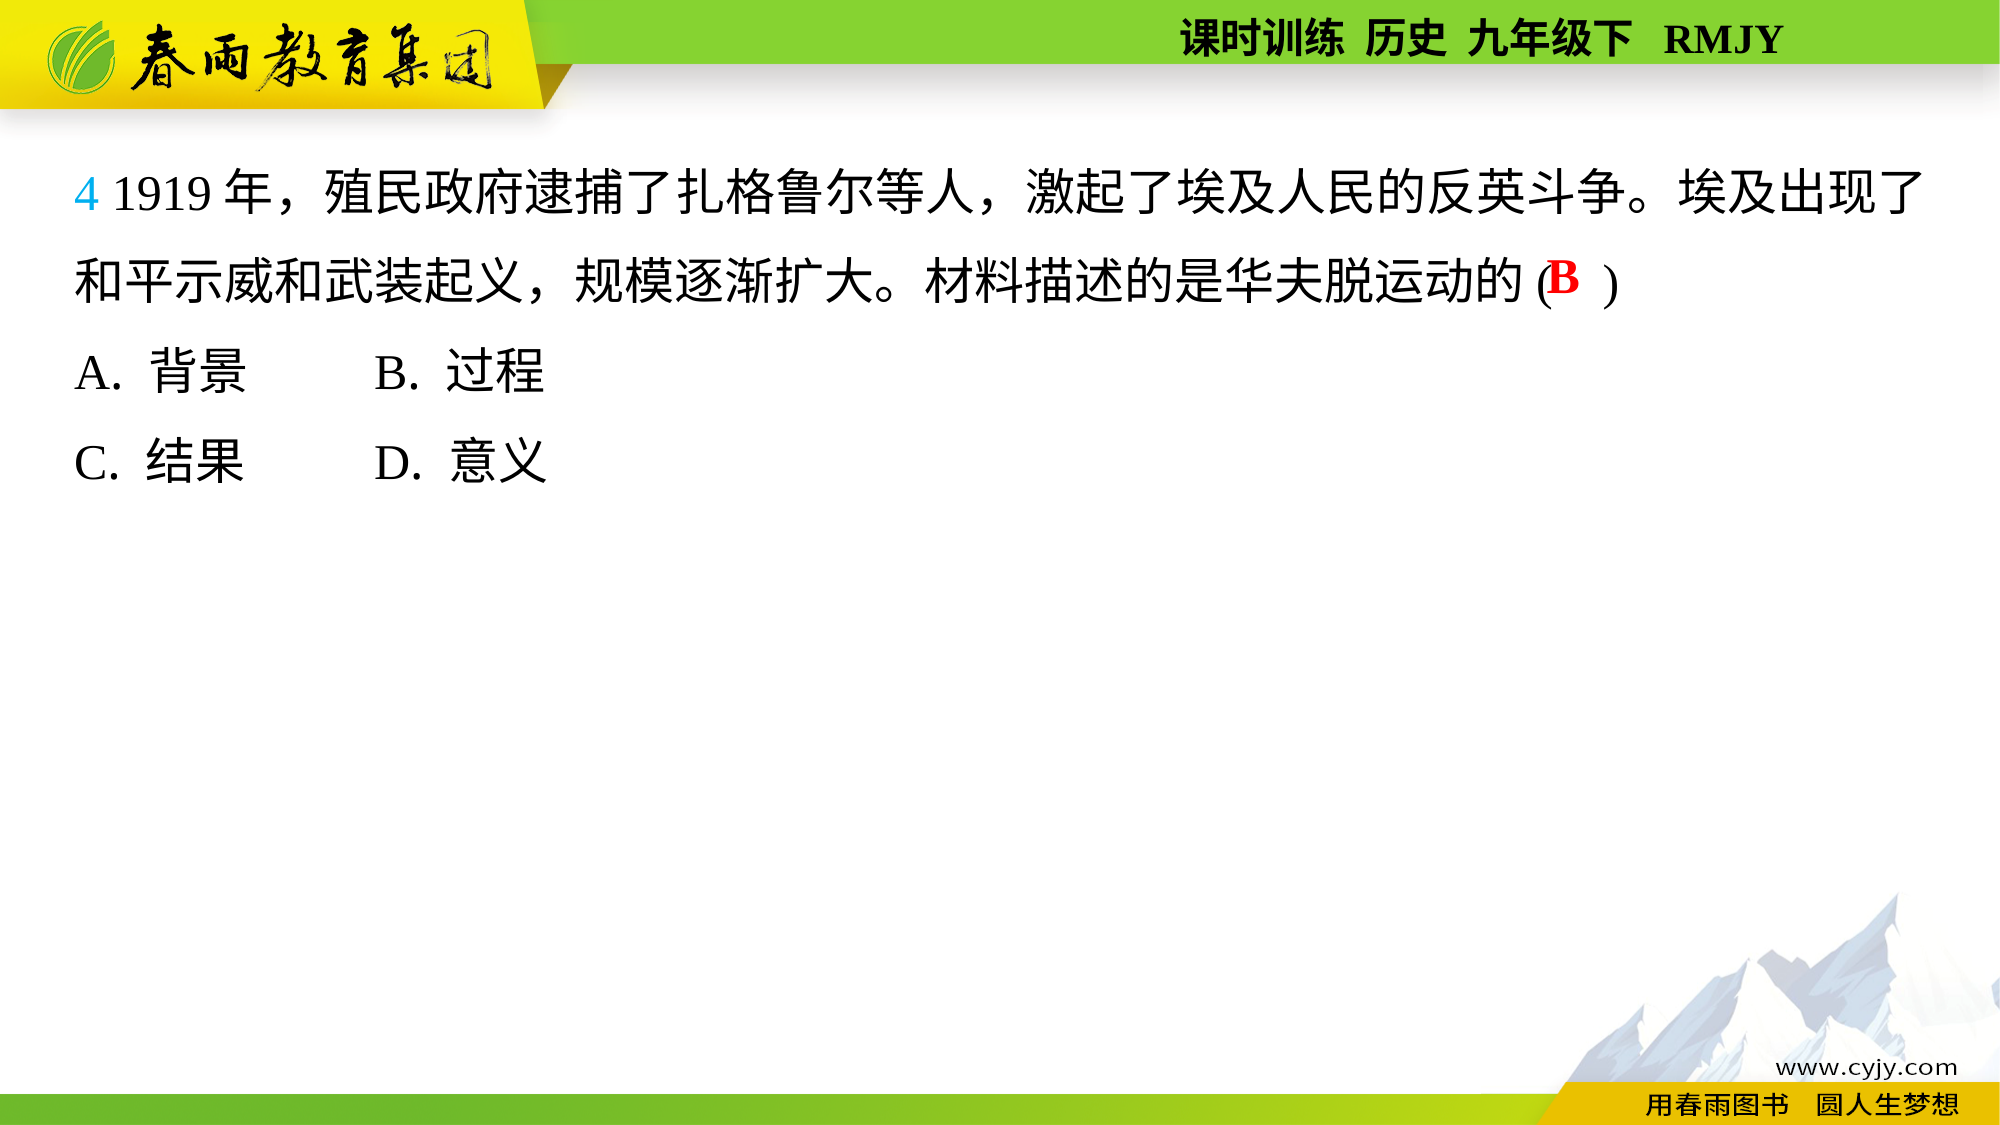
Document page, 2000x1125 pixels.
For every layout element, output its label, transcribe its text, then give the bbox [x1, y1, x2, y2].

picture [0, 0, 2000, 1125]
text_box B [1531, 235, 1595, 311]
list 4 1919年，殖民政府逮捕了扎格鲁尔等人，激起了埃及人民的反英斗争。埃及出现了和平示威和武装起义，规模逐渐扩大。材料描述的是华夫脱运动的( ) A. 背景 B. 过程 C. 结果 D. 意义 [59, 122, 1944, 502]
